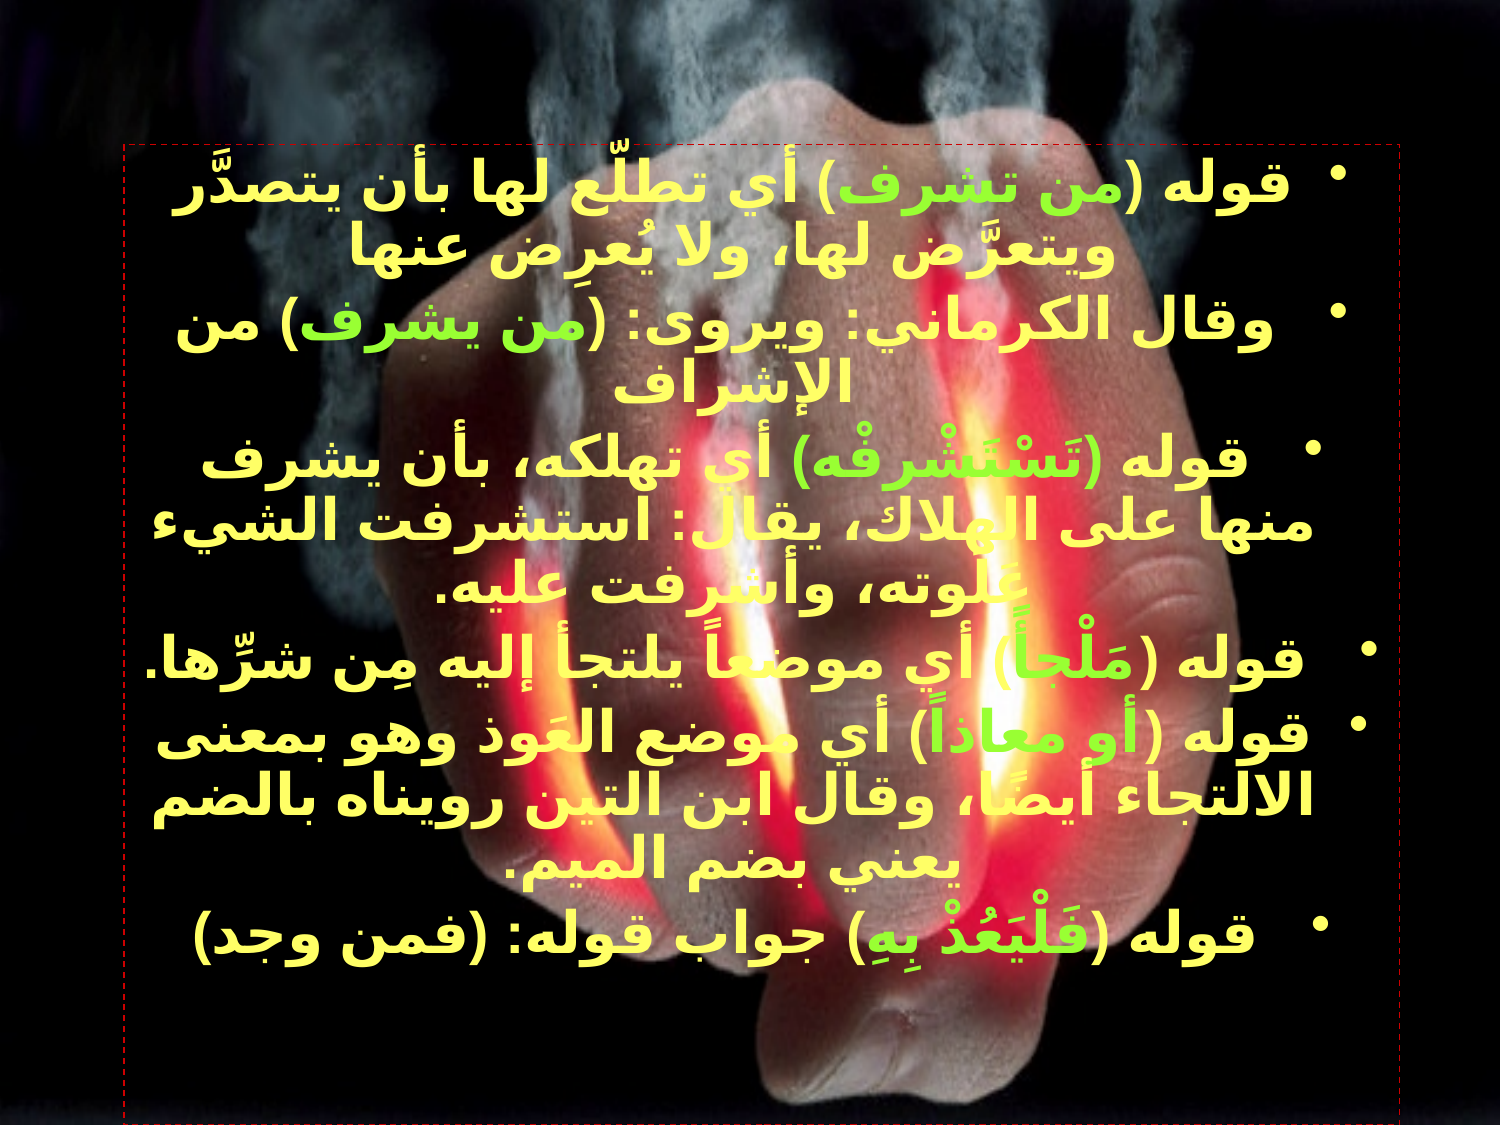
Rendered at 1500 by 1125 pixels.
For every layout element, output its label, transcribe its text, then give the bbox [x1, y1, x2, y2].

list قوله (من تشرف) أي تطلّع لها بأن يتصدَّر ويتعرَّض لها، ولا يُعرِض عنها وقال الكرماني: ويروى: (من يشرف) من الإشراف قوله (تَسْتَشْرفْه) أي تهلكه، بأن يشرف منها على الهلاك، يقال: استشرفت الشيء عَلَوته، وأشرفت عليه. قوله (مَلْجأً) أي موضعاً يلتجأ إليه مِن شرِّها. قوله (أو معاذاً) أي موضع العَوذ وهو بمعنى الالتجاء أيضًا، وقال ابن التين رويناه بالضم يعني بضم الميم. قوله (فَلْيَعُذْ بِهِ) جواب قوله: (فمن وجد) [123, 144, 1400, 1125]
picture [0, 0, 1500, 1125]
